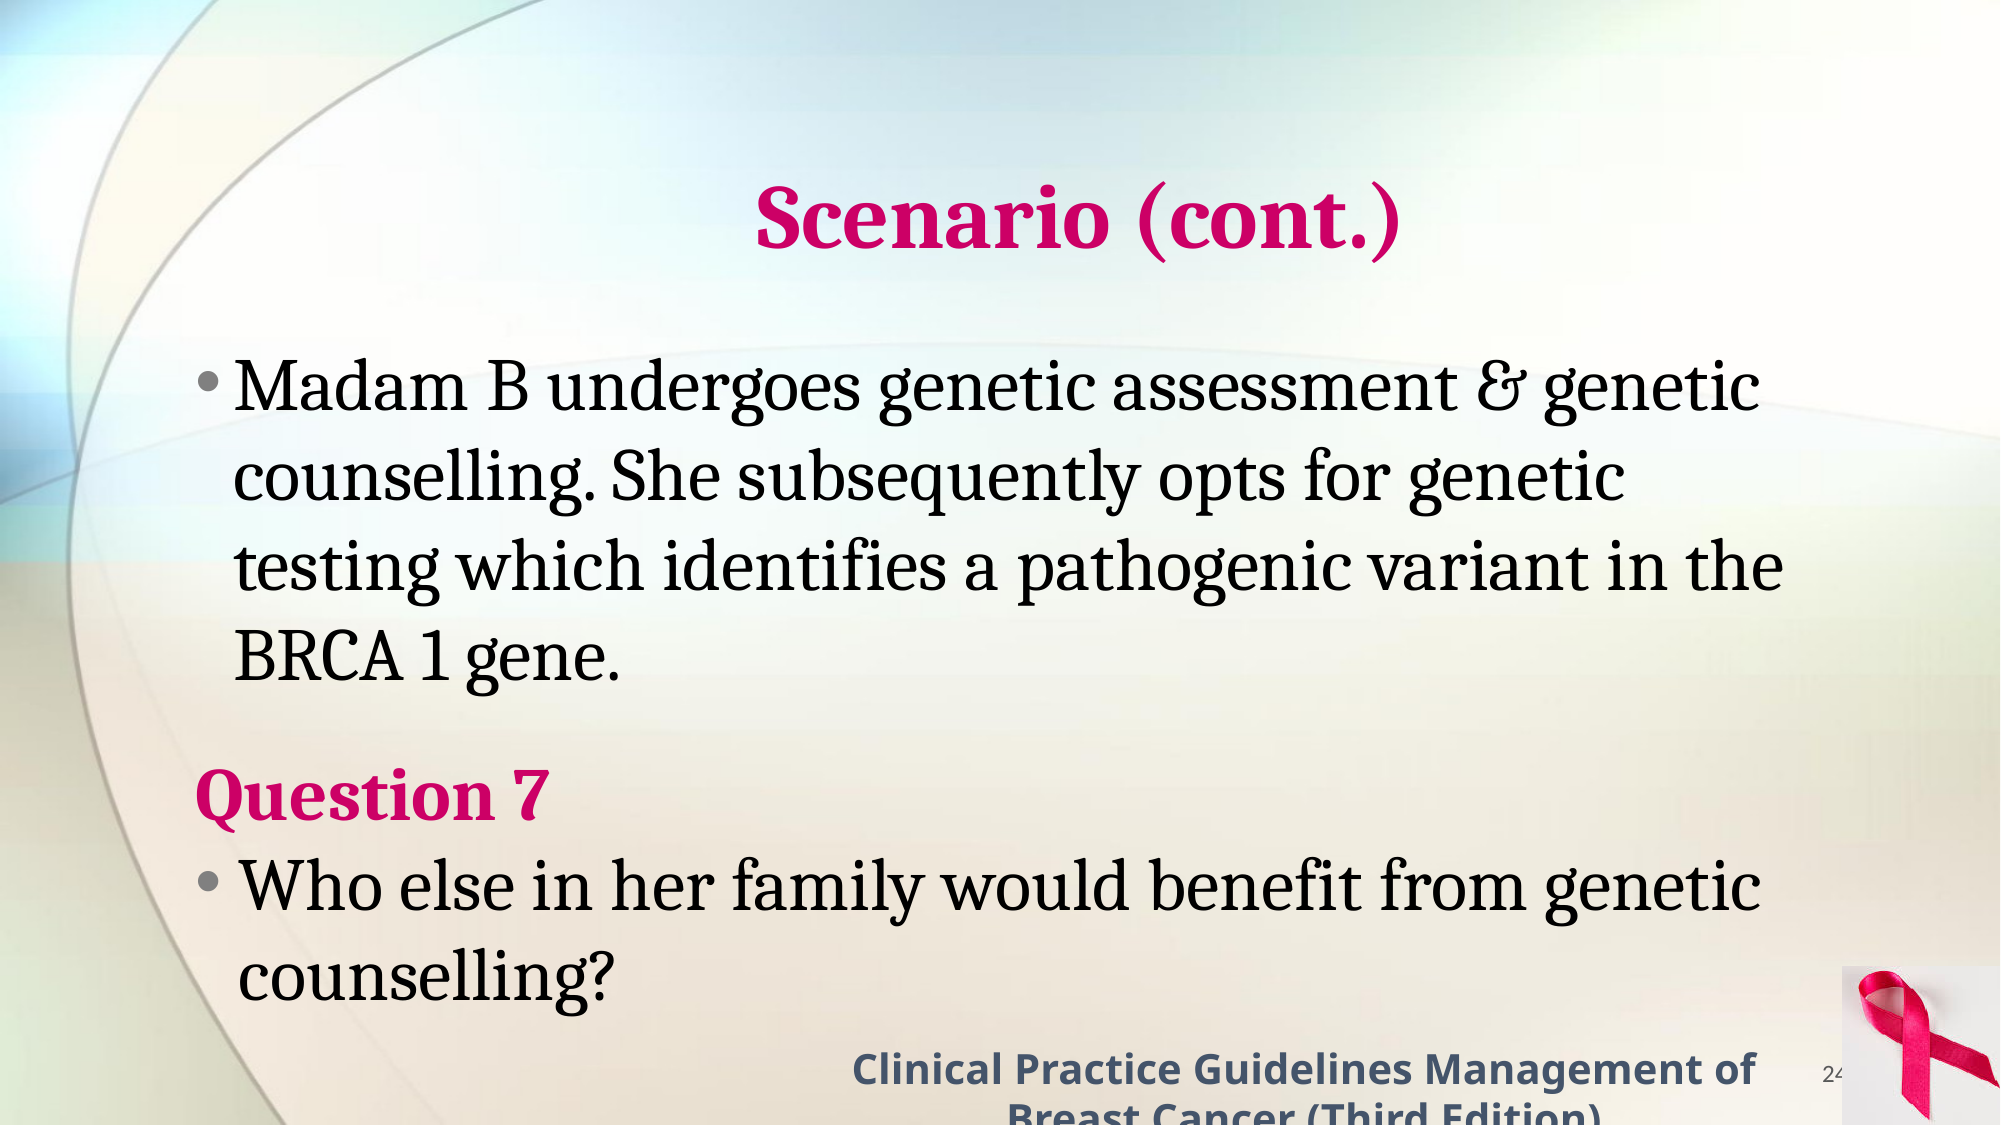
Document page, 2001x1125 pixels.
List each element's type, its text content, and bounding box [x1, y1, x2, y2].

picture [0, 0, 2001, 1125]
list Madam B undergoes genetic assessment & genetic counselling. She subsequently opts for genetic testing which identifies a pathogenic variant in the BRCA 1 gene. Question 7 Who else in her family would benefit from genetic counselling? [180, 327, 1843, 1024]
title Scenario (cont.) [342, 102, 1824, 321]
slide_number 24 [1820, 1042, 1832, 1103]
text_box Clinical Practice Guidelines Management of Breast Cancer (Third Edition) [788, 1035, 1820, 1125]
